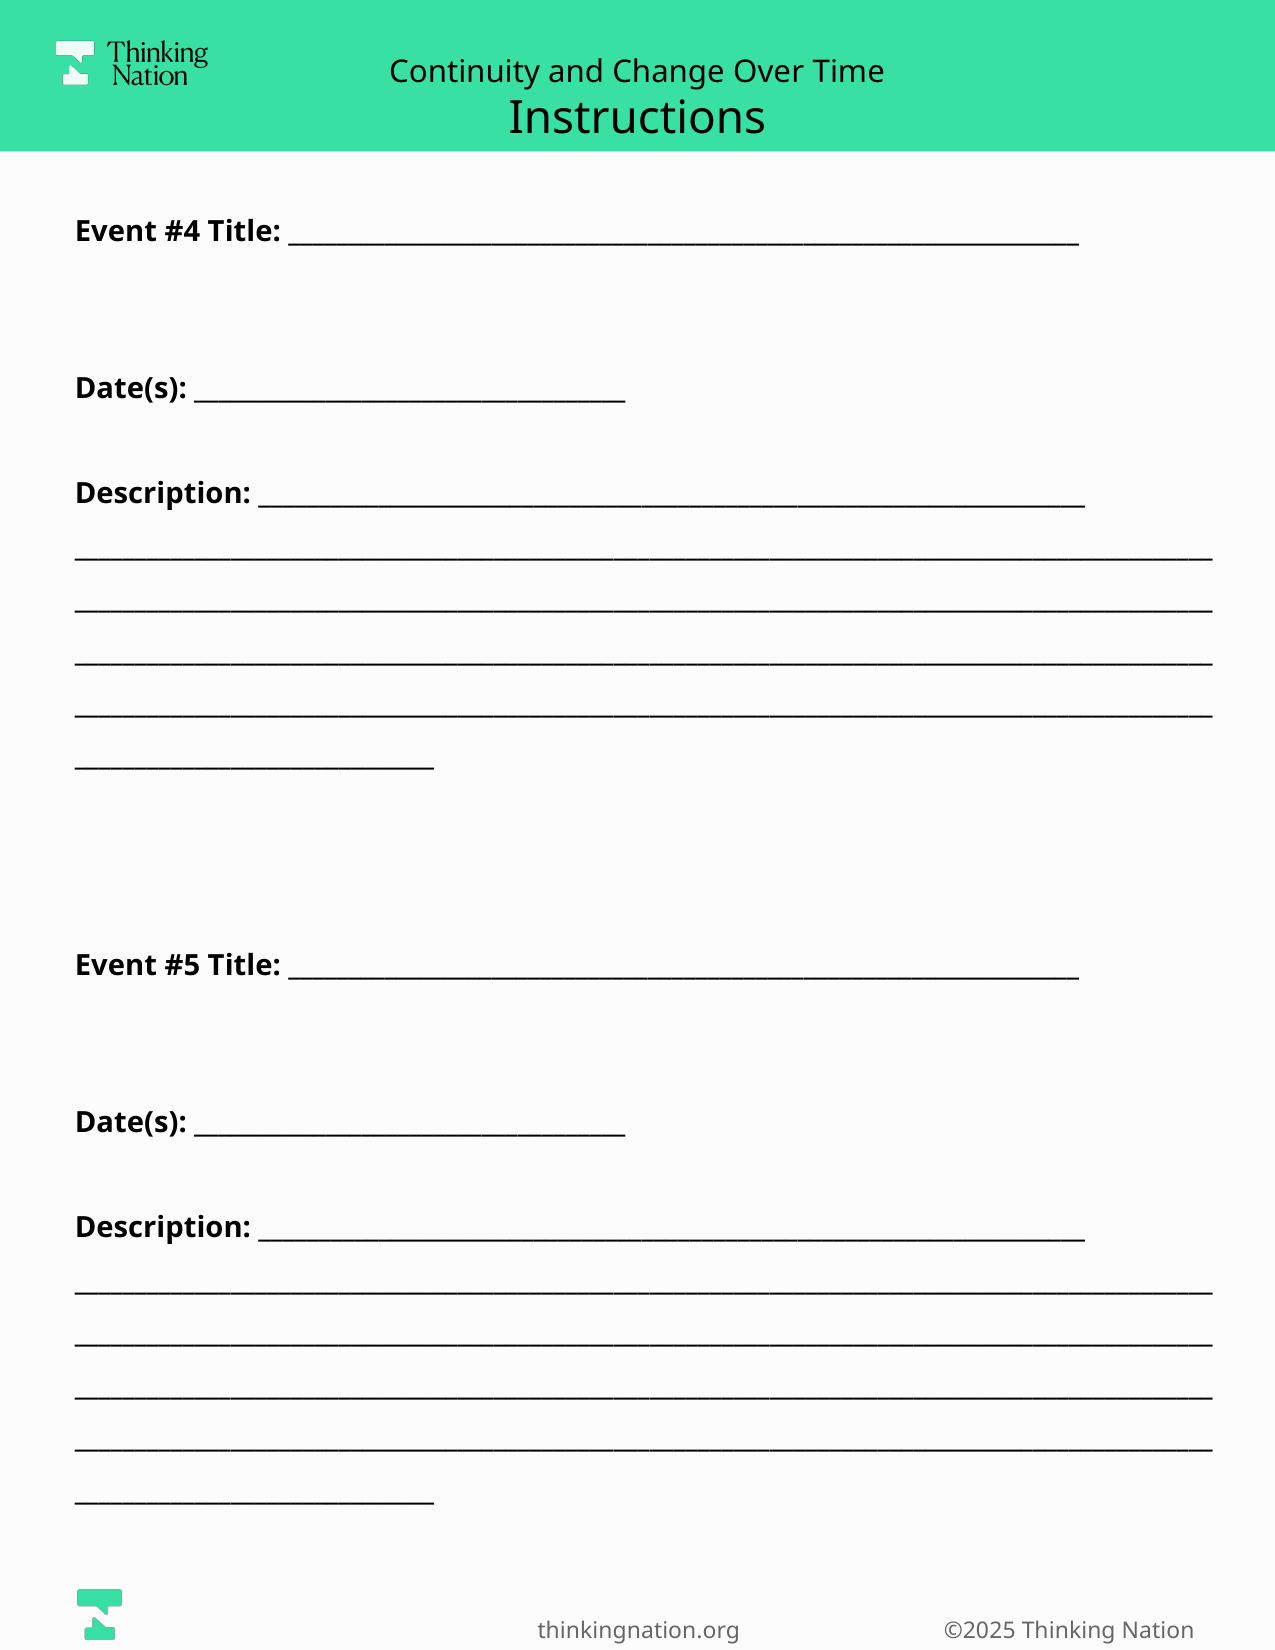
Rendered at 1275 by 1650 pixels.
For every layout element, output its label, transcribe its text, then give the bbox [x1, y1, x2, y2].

text_box thinkingnation.org [488, 1599, 790, 1650]
text_box Continuity and Change Over Time Instructions [0, 0, 1275, 152]
text_box ©2025 Thinking Nation [909, 1599, 1211, 1650]
picture [63, 1578, 135, 1650]
text_box Event #4 Title: __________________________________________________________________ Date(s): ____________________________________ Description: _____________________________________________________________________ __________________________________________________________________________________________________________________________________________________________________________________________________________________________________________________________________________________________________________________________________________________________________________________________________________________________ Event #5 Title: __________________________________________________________________ Date(s): ____________________________________ Description: _____________________________________________________________________ __________________________________________________________________________________________________________________________________________________________________________________________________________________________________________________________________________________________________________________________________________________________________________________________________________________________ [59, 179, 1236, 1580]
picture [38, 26, 213, 99]
